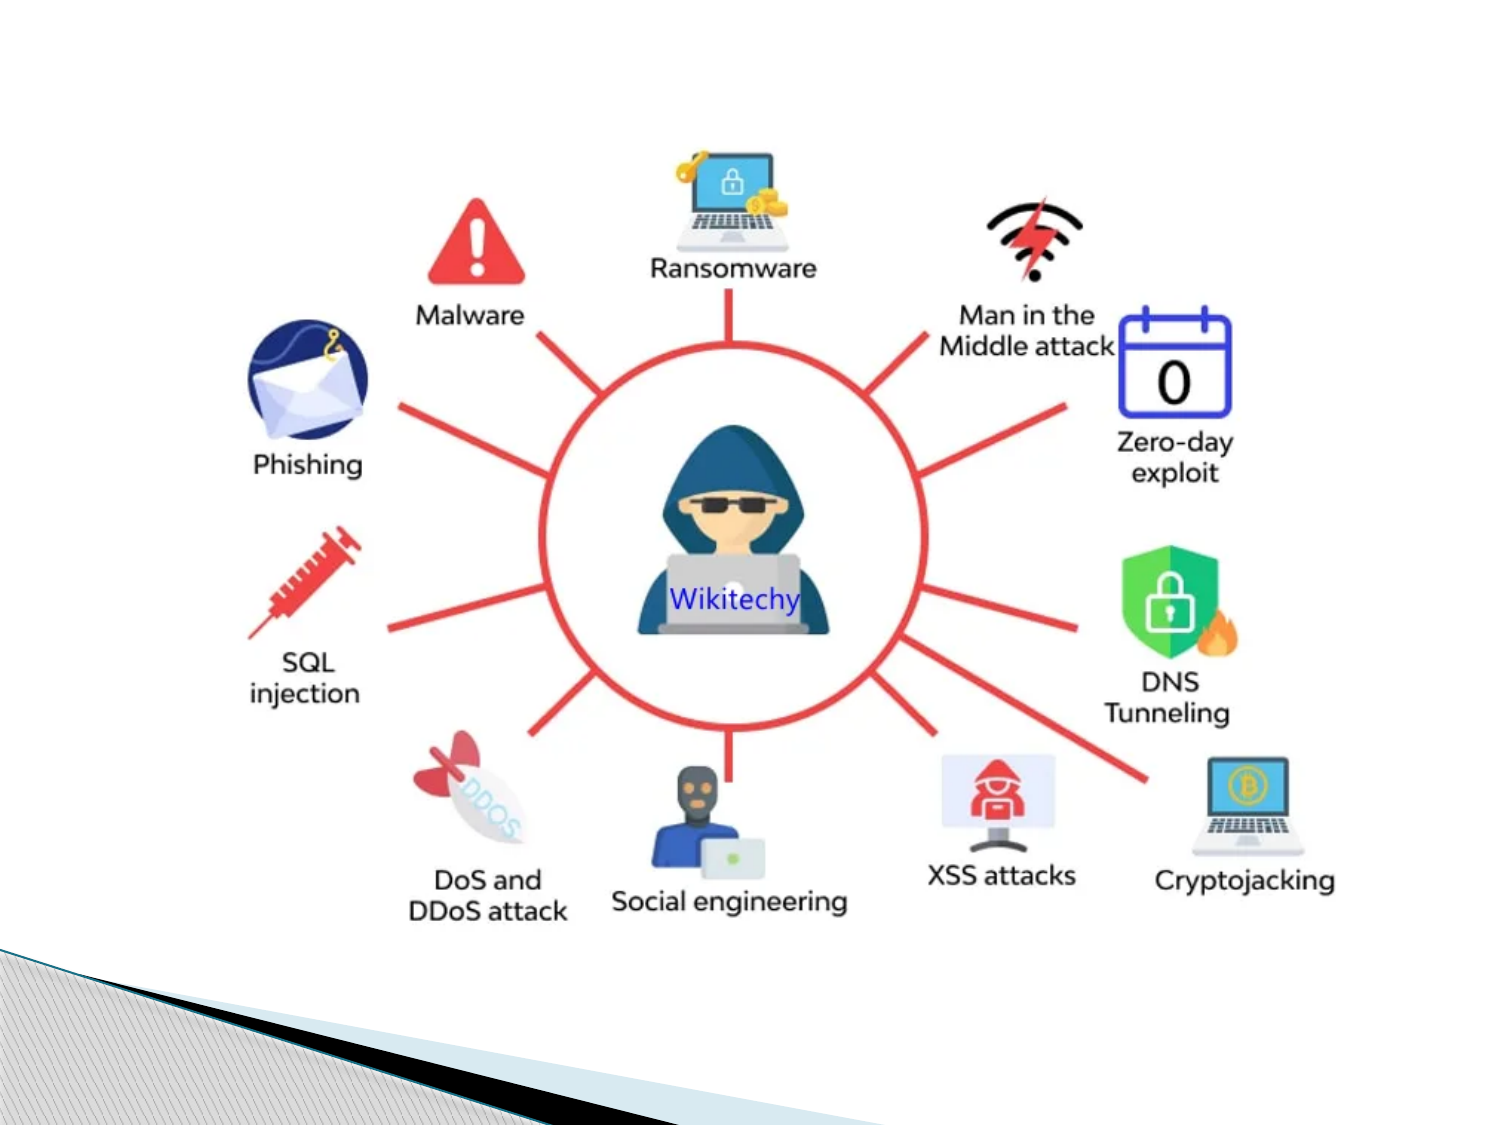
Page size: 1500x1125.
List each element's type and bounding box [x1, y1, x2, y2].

picture [89, 112, 1411, 961]
